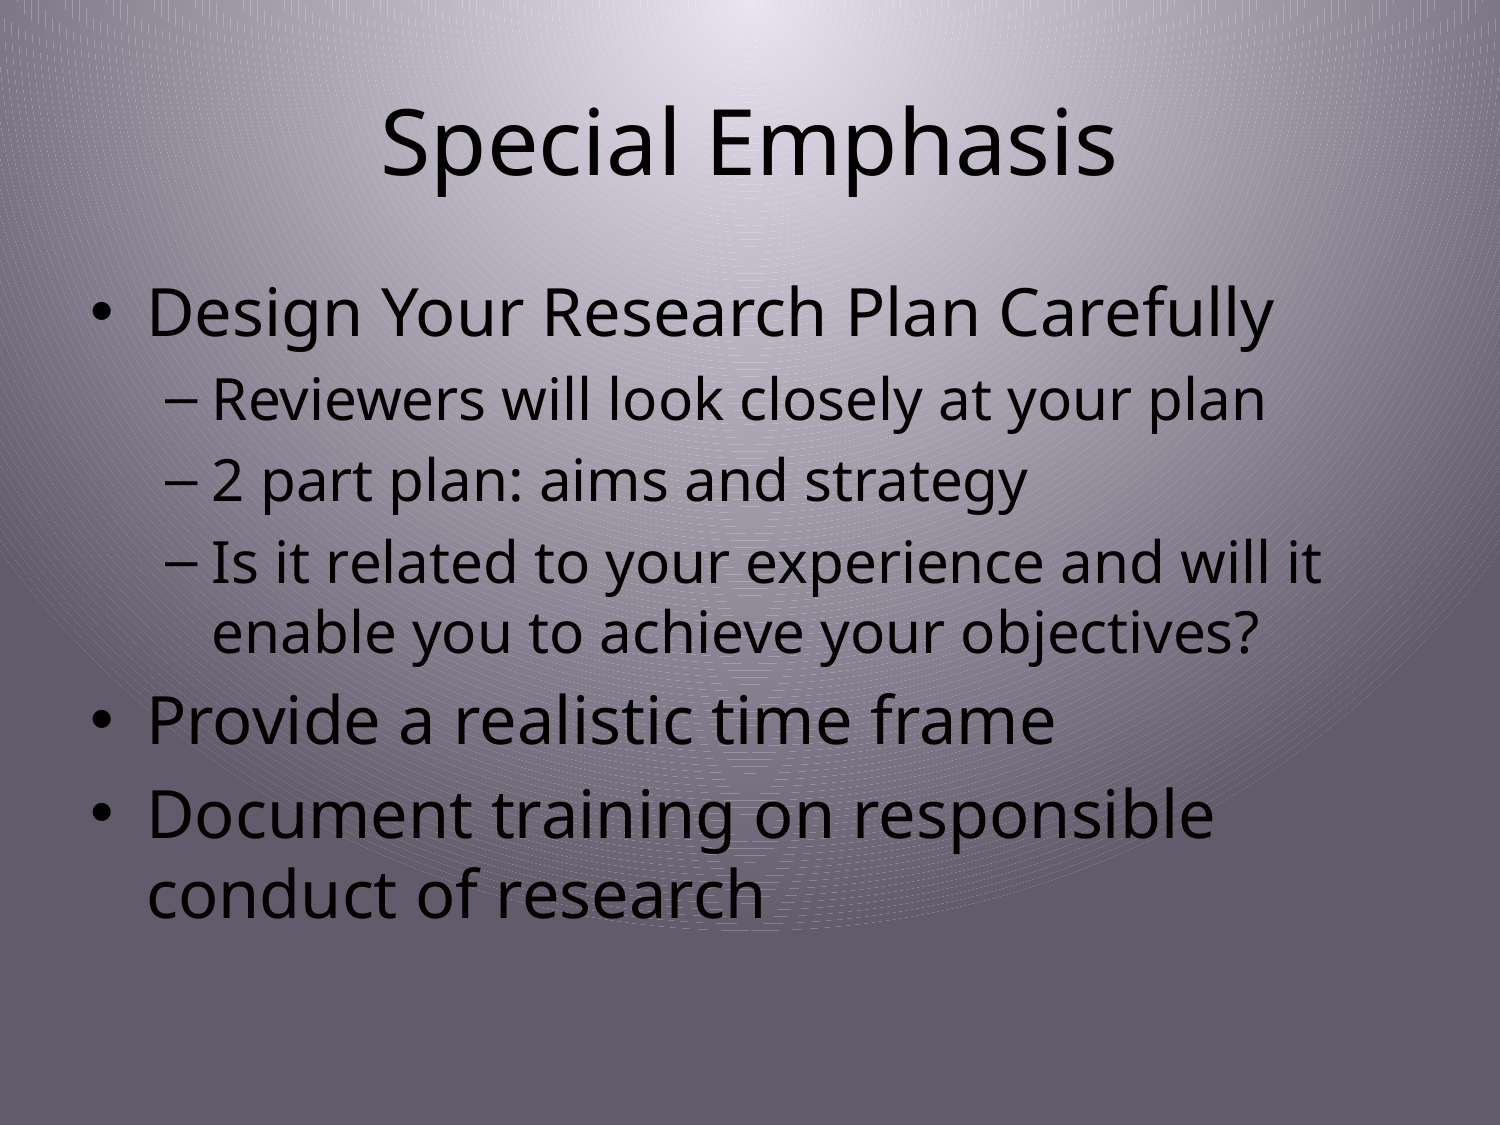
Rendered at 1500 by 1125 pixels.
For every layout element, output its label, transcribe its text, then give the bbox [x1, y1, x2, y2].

list Design Your Research Plan Carefully Reviewers will look closely at your plan 2 part plan: aims and strategy Is it related to your experience and will it enable you to achieve your objectives? Provide a realistic time frame Document training on responsible conduct of research [75, 262, 1425, 1005]
title Special Emphasis [75, 45, 1425, 233]
